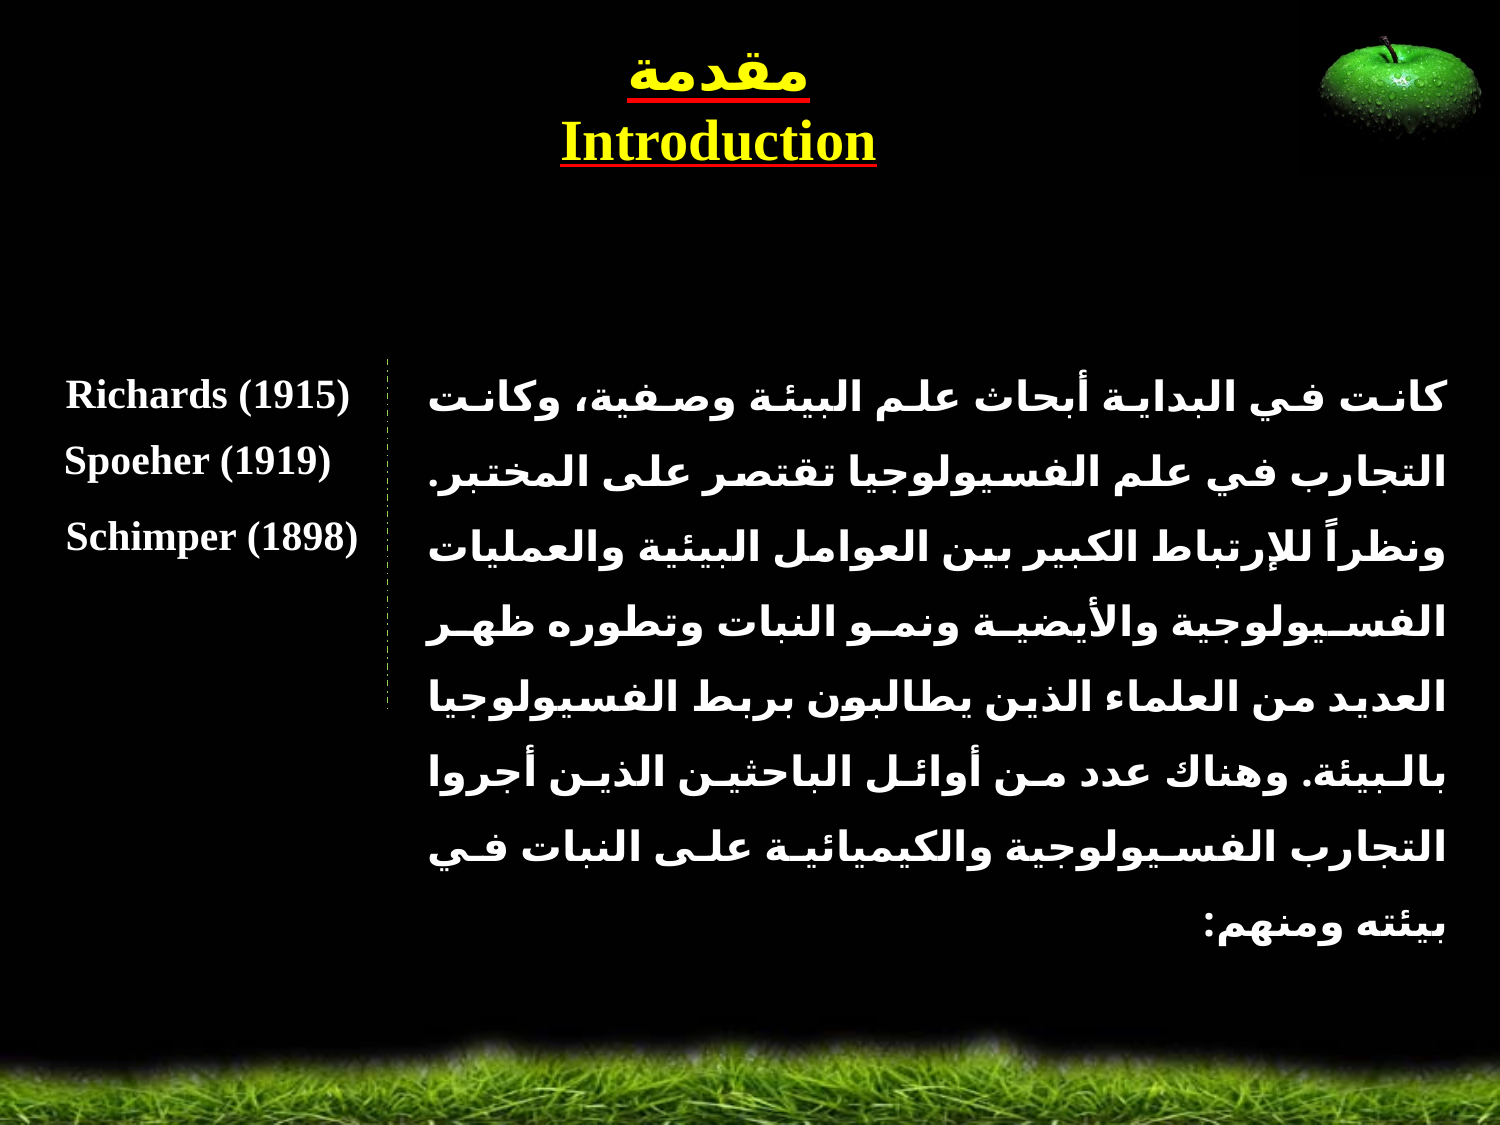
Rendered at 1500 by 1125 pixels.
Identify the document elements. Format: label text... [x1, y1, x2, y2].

text_box Richards (1915) [50, 359, 377, 425]
text_box كانت في البداية أبحاث علم البيئة وصفية، وكانت التجارب في علم الفسيولوجيا تقتصر على المختبر. ونظراً للإرتباط الكبير بين العوامل البيئية والعمليات الفسيولوجية والأيضية ونمو النبات وتطوره ظهر العديد من العلماء الذين يطالبون بربط الفسيولوجيا بالبيئة. وهناك عدد من أوائل الباحثين الذين أجروا التجارب الفسيولوجية والكيميائية على النبات في بيئته ومنهم: [412, 337, 1463, 953]
text_box Schimper (1898) [50, 501, 383, 567]
text_box Spoeher (1919) [49, 425, 358, 490]
text_box مقدمة Introduction [312, 24, 1125, 180]
picture [0, 0, 1500, 1125]
